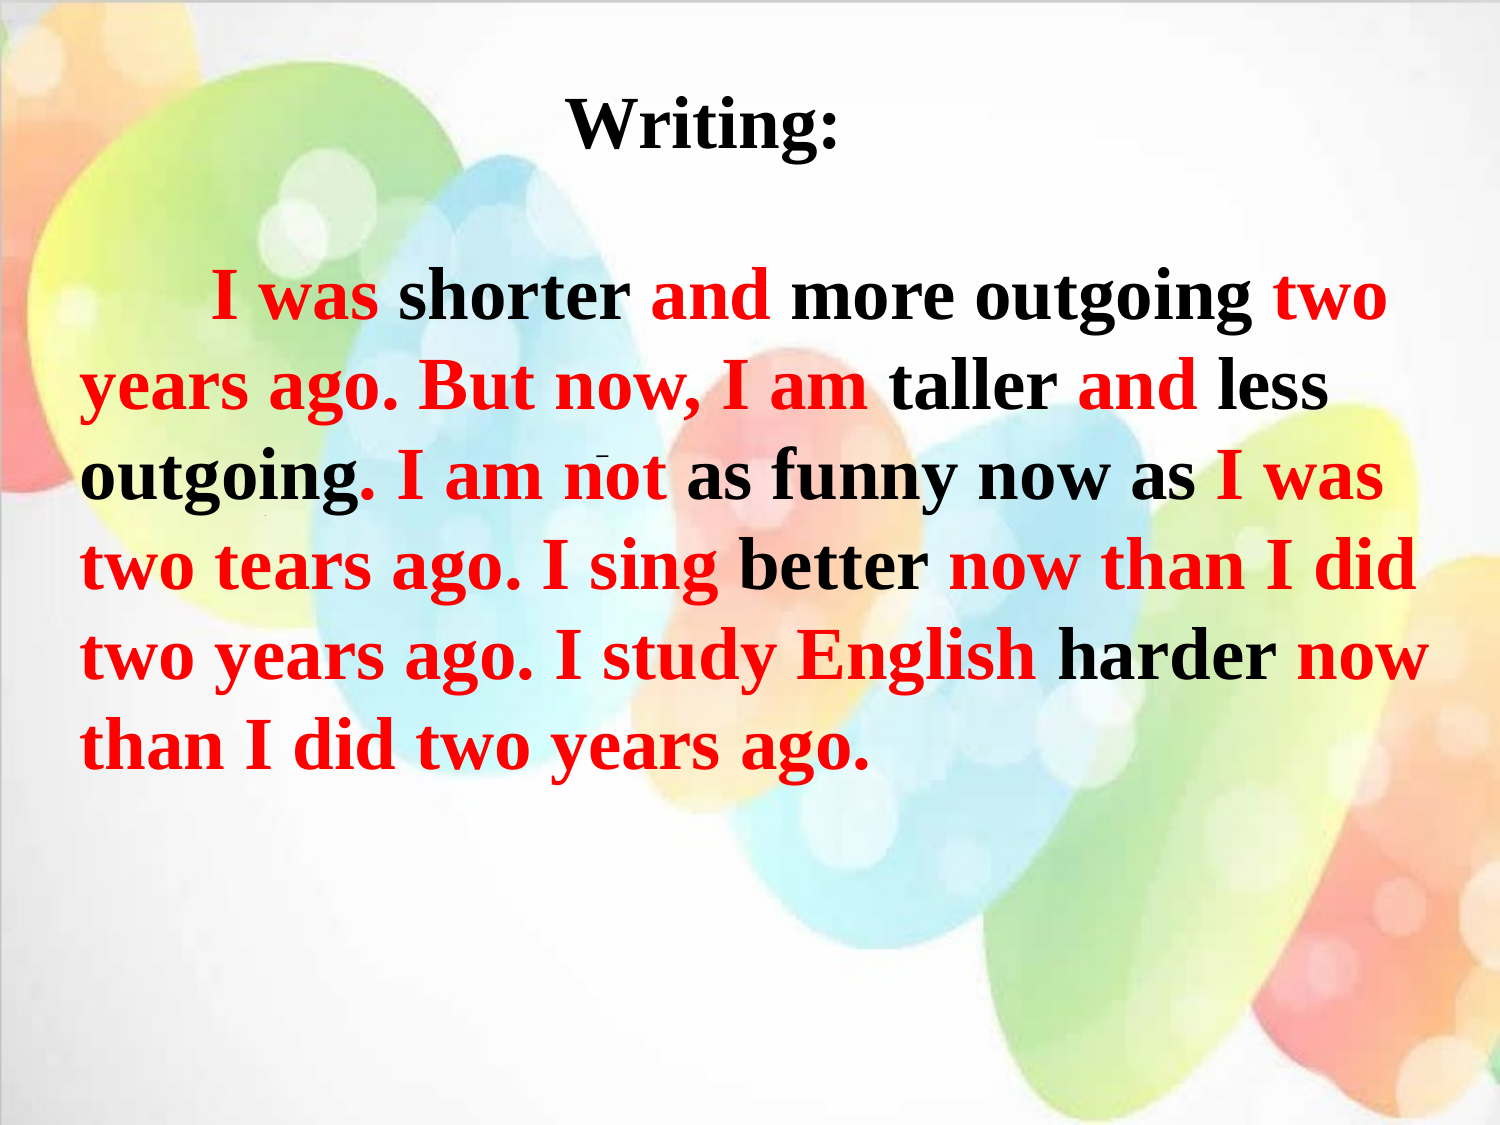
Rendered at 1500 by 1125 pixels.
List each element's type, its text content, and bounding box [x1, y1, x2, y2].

text_box I was shorter and more outgoing two years ago. But now, I am taller and less outgoing. I am not as funny now as I was two tears ago. I sing better now than I did two years ago. I study English harder now than I did two years ago. [64, 237, 1459, 793]
picture [0, 0, 1500, 1125]
text_box Writing: [550, 66, 858, 172]
